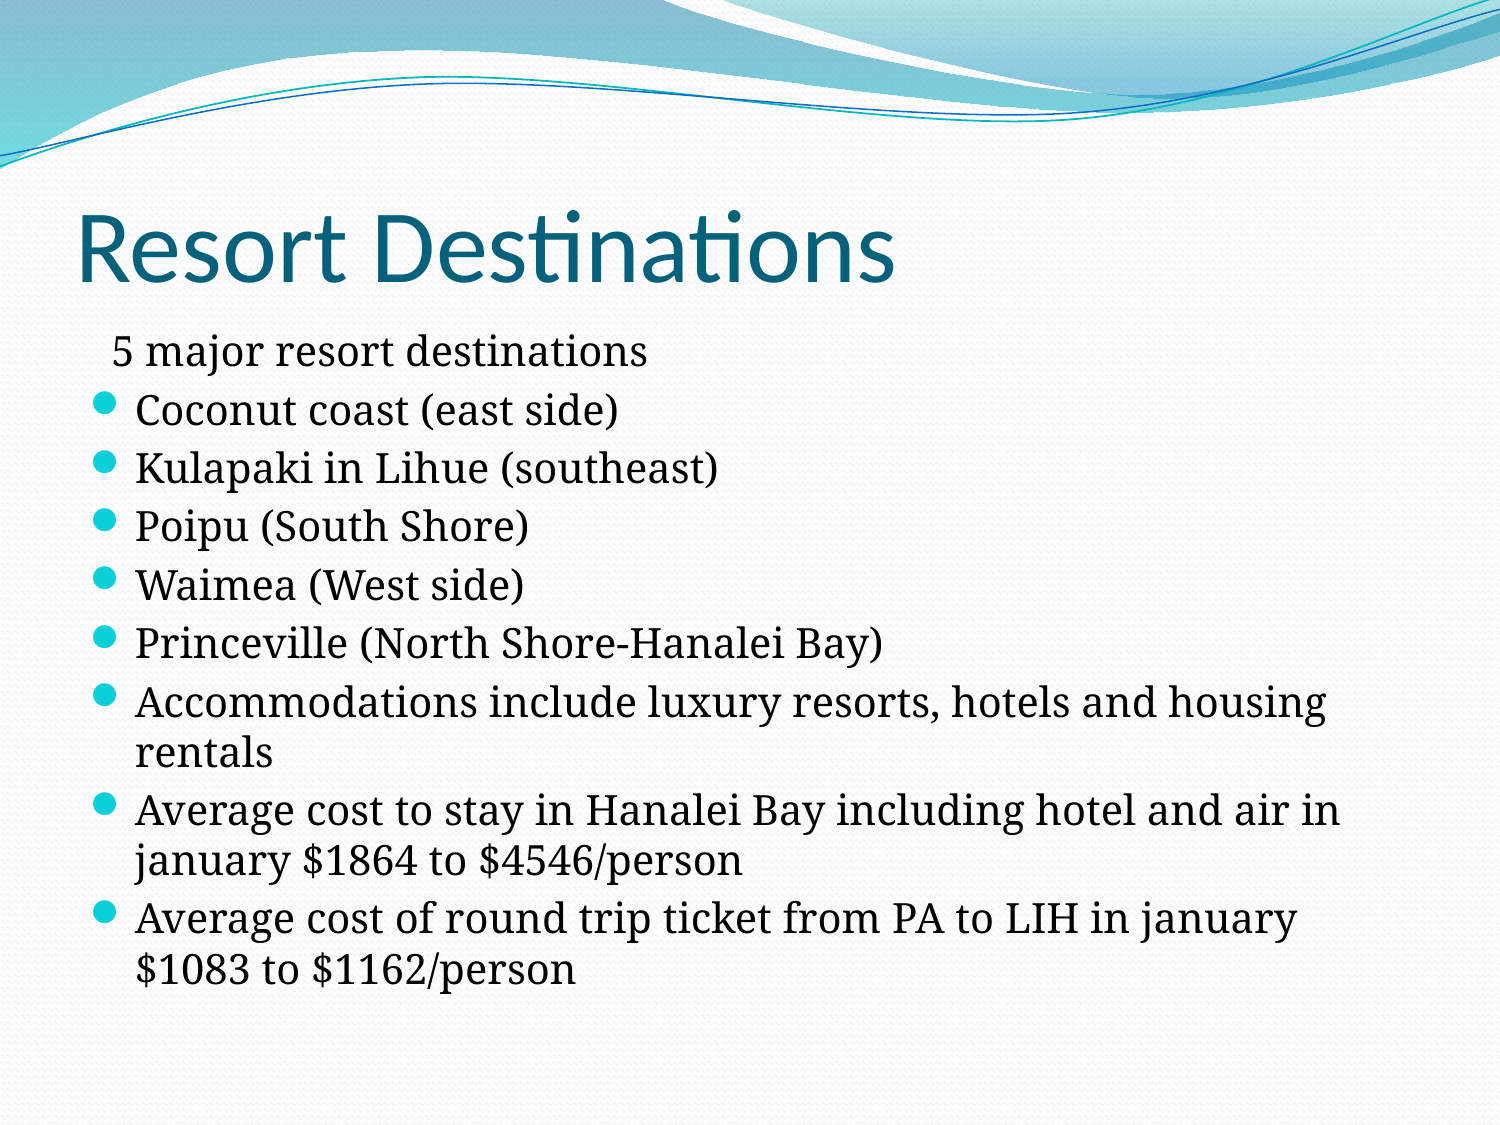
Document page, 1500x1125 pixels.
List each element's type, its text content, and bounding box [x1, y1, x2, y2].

title Resort Destinations [75, 115, 1425, 303]
list 5 major resort destinations Coconut coast (east side) Kulapaki in Lihue (southeast) Poipu (South Shore) Waimea (West side) Princeville (North Shore-Hanalei Bay) Accommodations include luxury resorts, hotels and housing rentals Average cost to stay in Hanalei Bay including hotel and air in january $1864 to $4546/person Average cost of round trip ticket from PA to LIH in january $1083 to $1162/person [75, 317, 1425, 1038]
